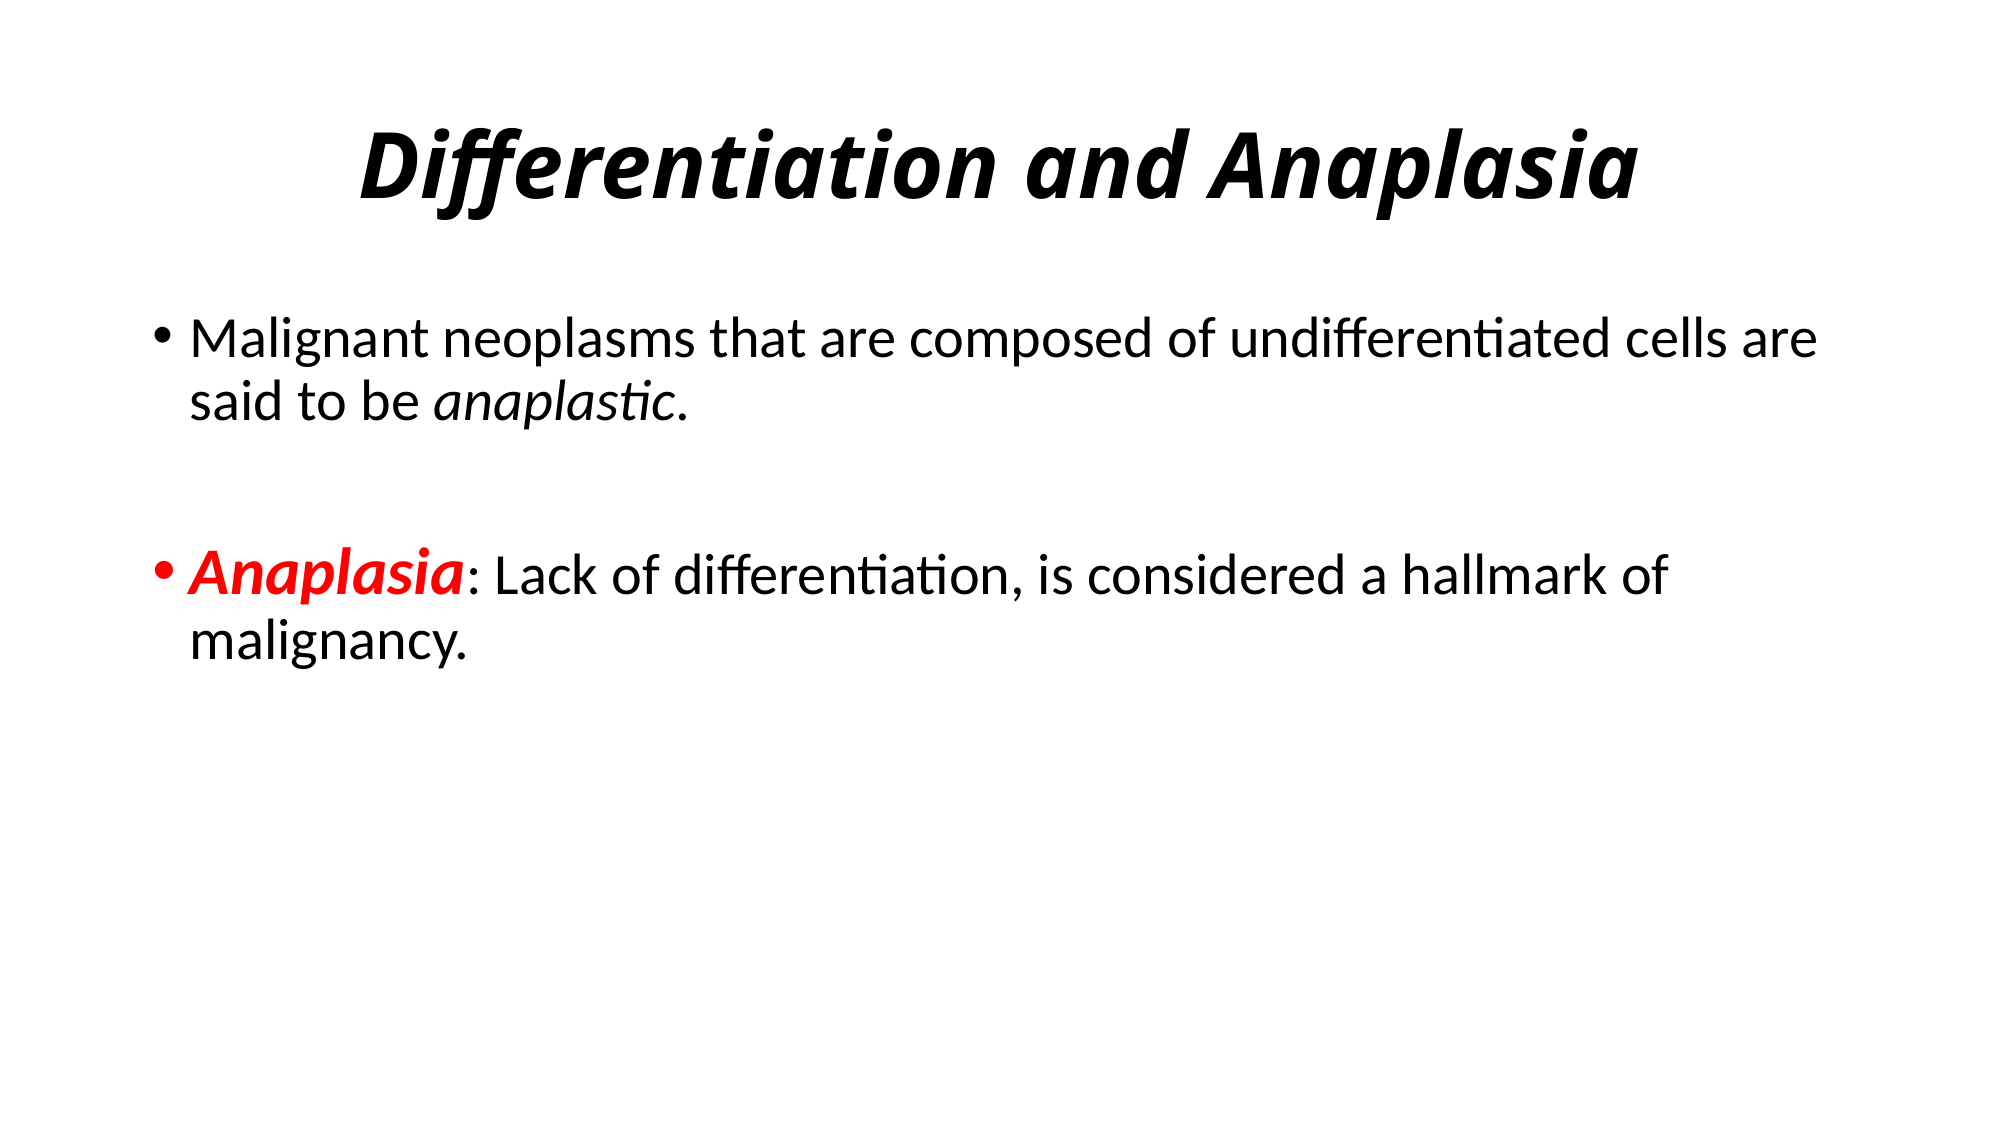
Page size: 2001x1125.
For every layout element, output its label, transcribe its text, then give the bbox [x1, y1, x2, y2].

list Malignant neoplasms that are composed of undifferentiated cells are said to be anaplastic. Anaplasia: Lack of differentiation, is considered a hallmark of malignancy. [137, 299, 1863, 1014]
title Differentiation and Anaplasia [137, 59, 1863, 278]
